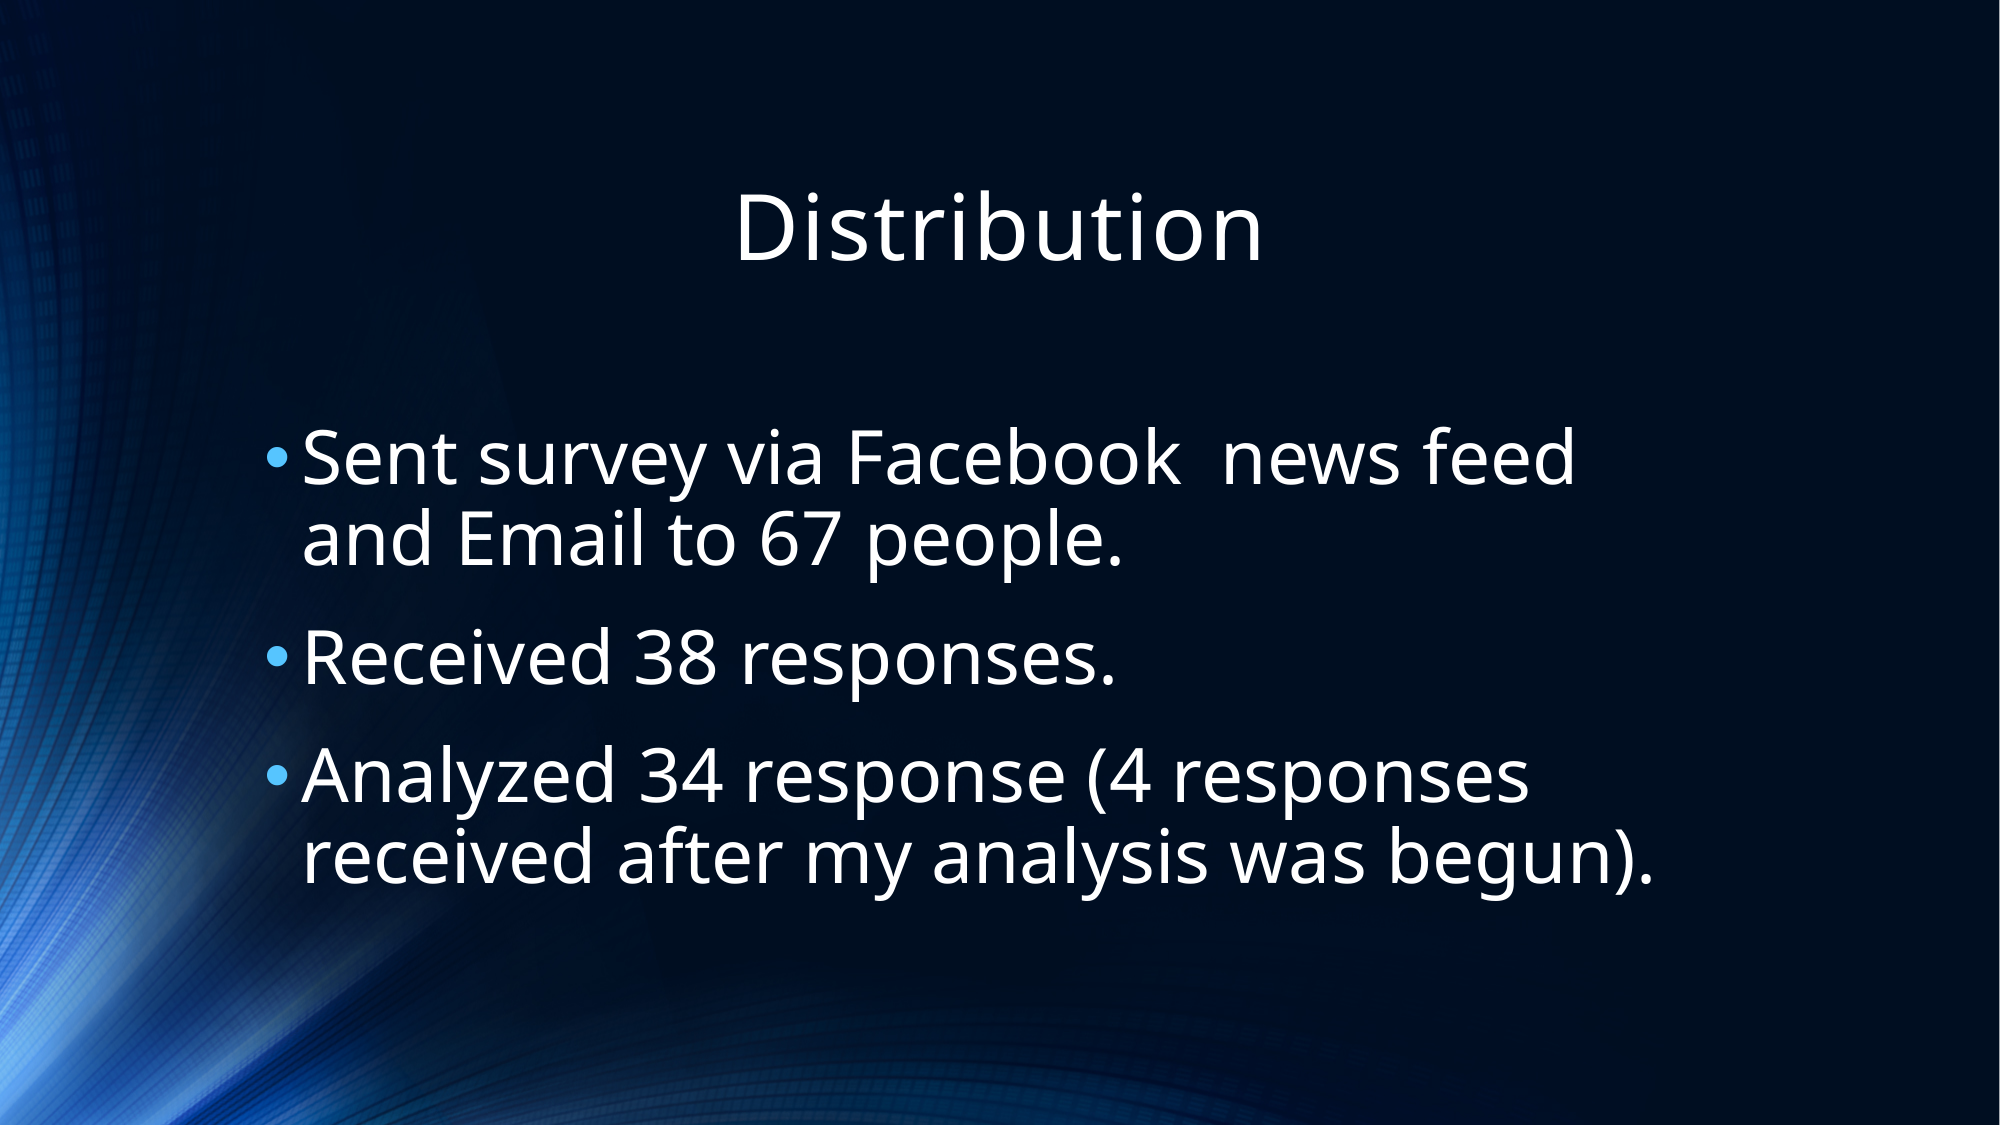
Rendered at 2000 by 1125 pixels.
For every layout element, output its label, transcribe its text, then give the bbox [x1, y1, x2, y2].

picture [0, 0, 2000, 1125]
title Distribution [249, 62, 1750, 288]
list Sent survey via Facebook news feed and Email to 67 people. Received 38 responses. Analyzed 34 response (4 responses received after my analysis was begun). [249, 412, 1749, 988]
